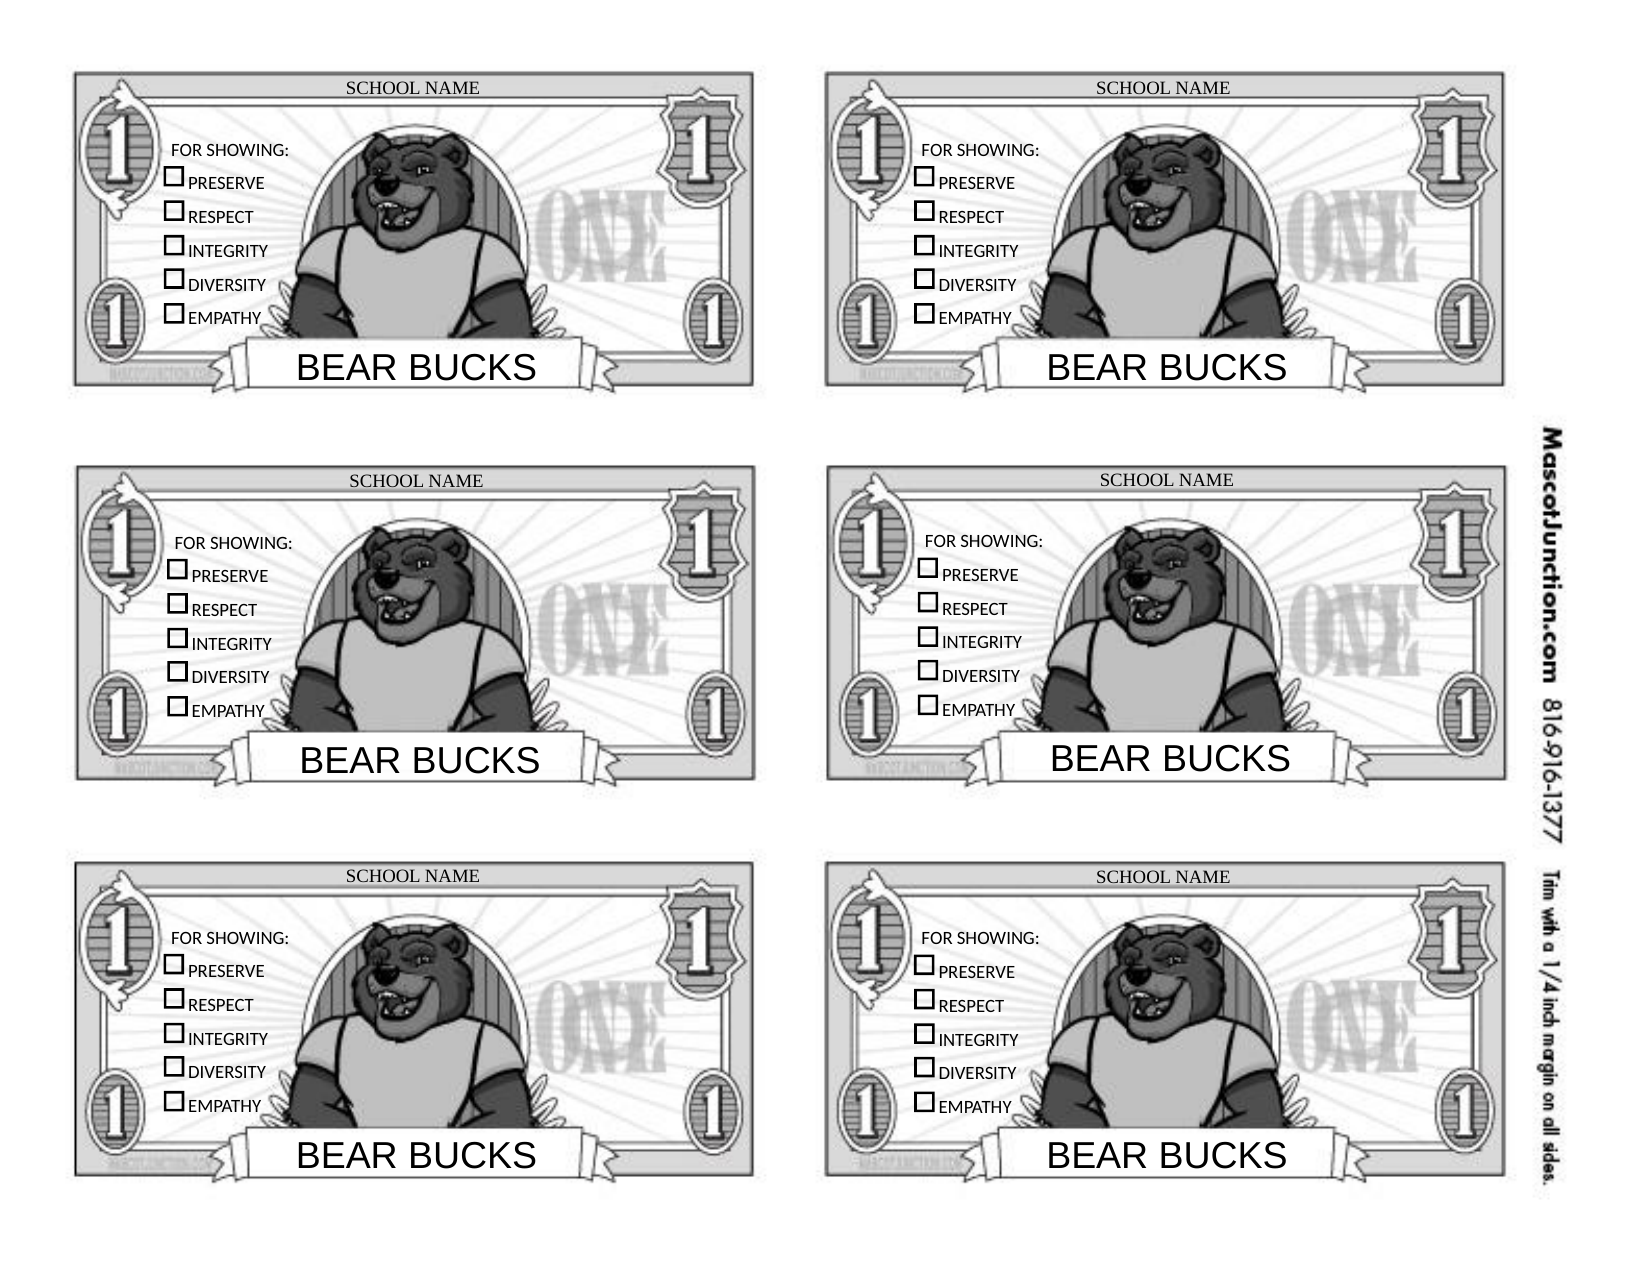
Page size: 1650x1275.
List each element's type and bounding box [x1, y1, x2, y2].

text_box [74, 856, 752, 1181]
text_box [74, 68, 752, 394]
text_box [77, 461, 756, 786]
text_box [824, 856, 1502, 1182]
picture [0, 0, 1650, 1275]
text_box [828, 459, 1506, 785]
text_box [824, 68, 1502, 394]
